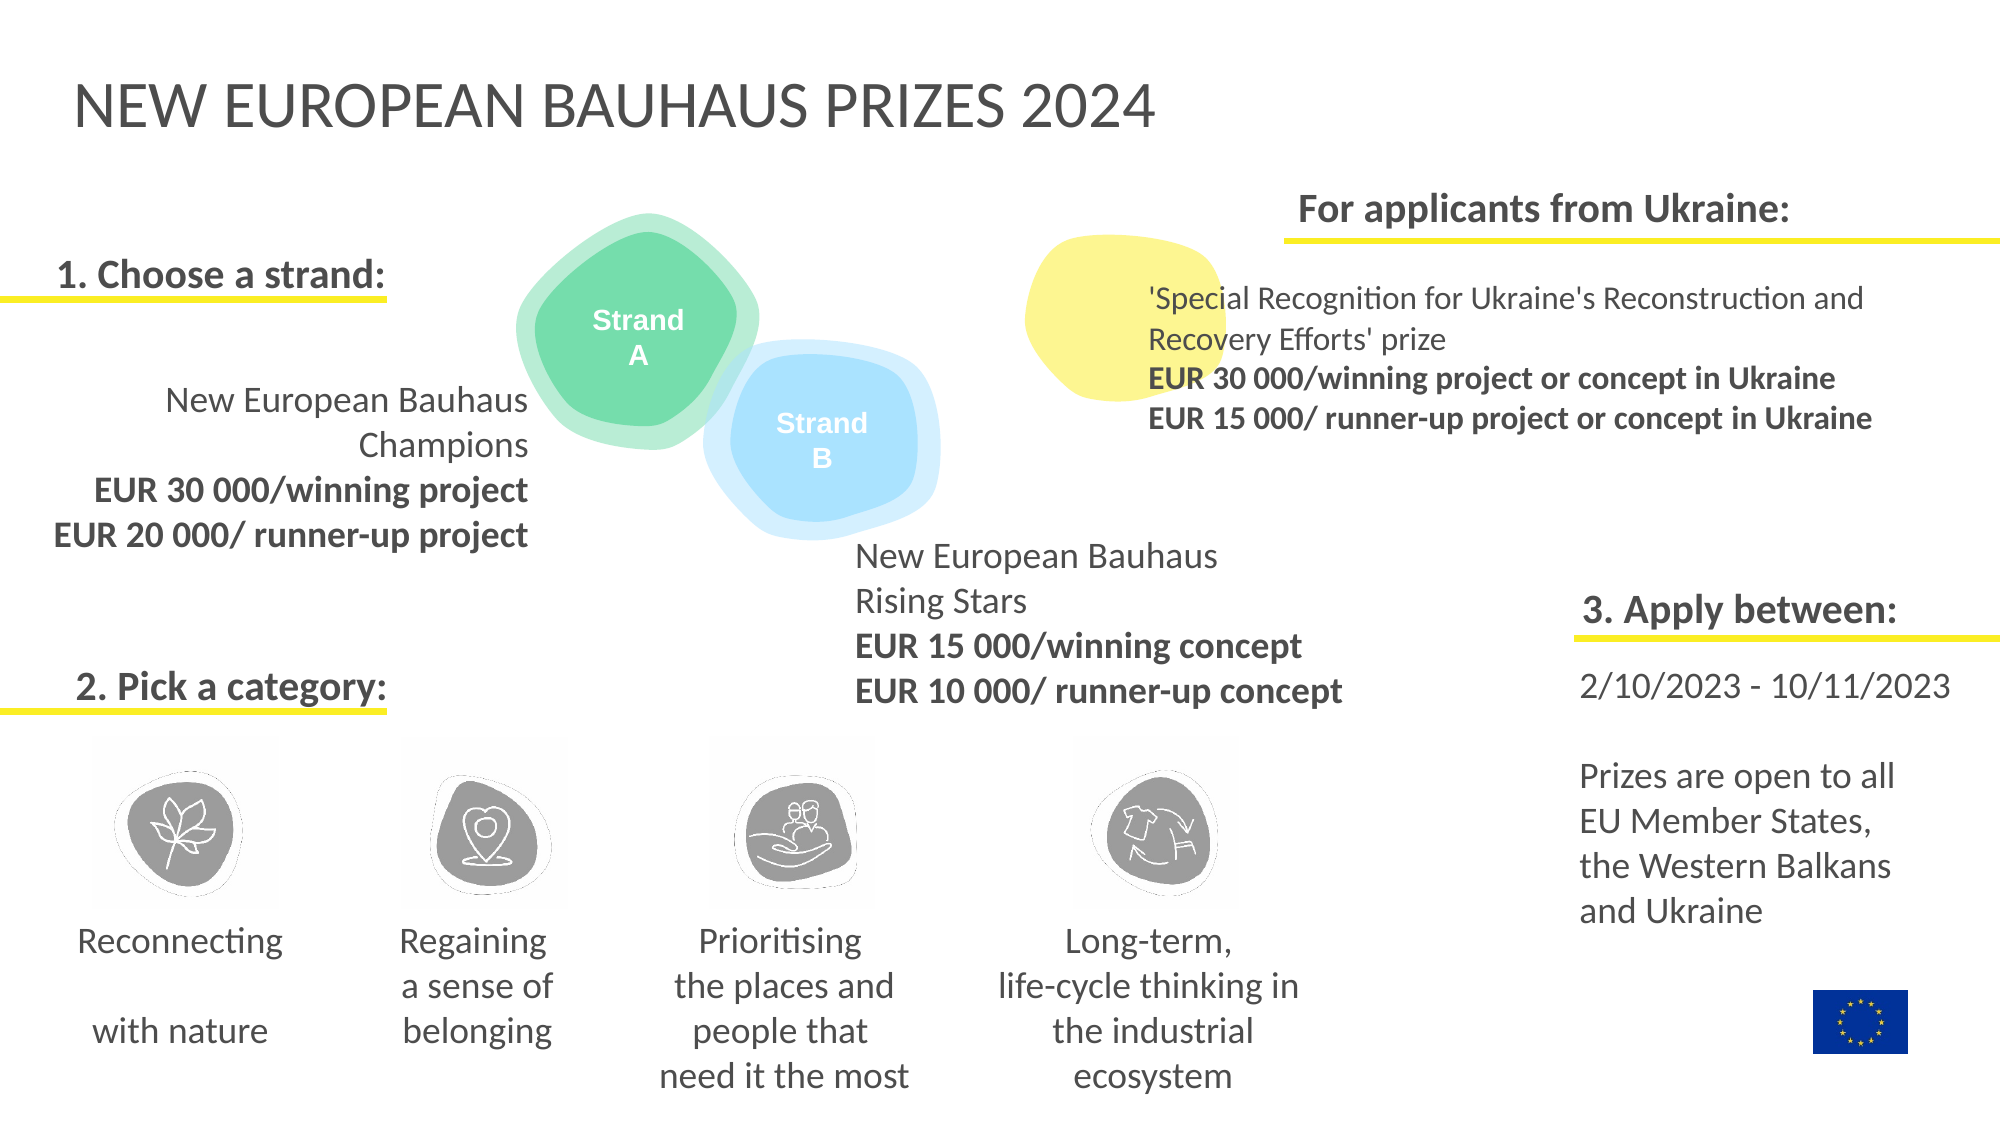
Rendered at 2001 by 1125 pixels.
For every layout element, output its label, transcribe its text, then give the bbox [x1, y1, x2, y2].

picture [708, 736, 875, 909]
text_box NEW EUROPEAN BAUHAUS PRIZES 2024 [58, 52, 1944, 144]
picture [401, 736, 568, 909]
text_box 1. Choose a strand: [40, 239, 402, 305]
text_box Reconnecting with nature [60, 908, 301, 1059]
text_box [479, 177, 800, 496]
text_box 2/10/2023 - 10/11/2023 Prizes are open to all EU Member States, the Western Balkans and Ukraine [1564, 653, 1970, 984]
text_box Regaining a sense of belonging [363, 908, 592, 1059]
text_box Prioritising the places and people that need it the most [639, 908, 930, 1104]
picture [1072, 736, 1240, 909]
picture [92, 736, 280, 909]
text_box New European Bauhaus Champions EUR 30 000/winning project EUR 20 000/ runner-up project [28, 367, 544, 563]
text_box 3. Apply between: [1566, 574, 1950, 640]
text_box 2. Pick a category: [60, 651, 411, 716]
text_box 'Special Recognition for Ukraine's Reconstruction and Recovery Efforts' prize EUR 30 000/winning project or concept in Ukraine EUR 15 000/ runner-up project or concept in Ukraine [1133, 269, 1906, 444]
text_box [696, 331, 949, 550]
text_box New European Bauhaus Rising Stars EUR 15 000/winning concept EUR 10 000/ runner-up concept [840, 523, 1360, 719]
text_box For applicants from Ukraine: [1283, 173, 1998, 239]
text_box [1024, 234, 1215, 402]
picture [1813, 990, 1908, 1054]
text_box Long-term, life-cycle thinking in the industrial ecosystem [967, 908, 1339, 1104]
